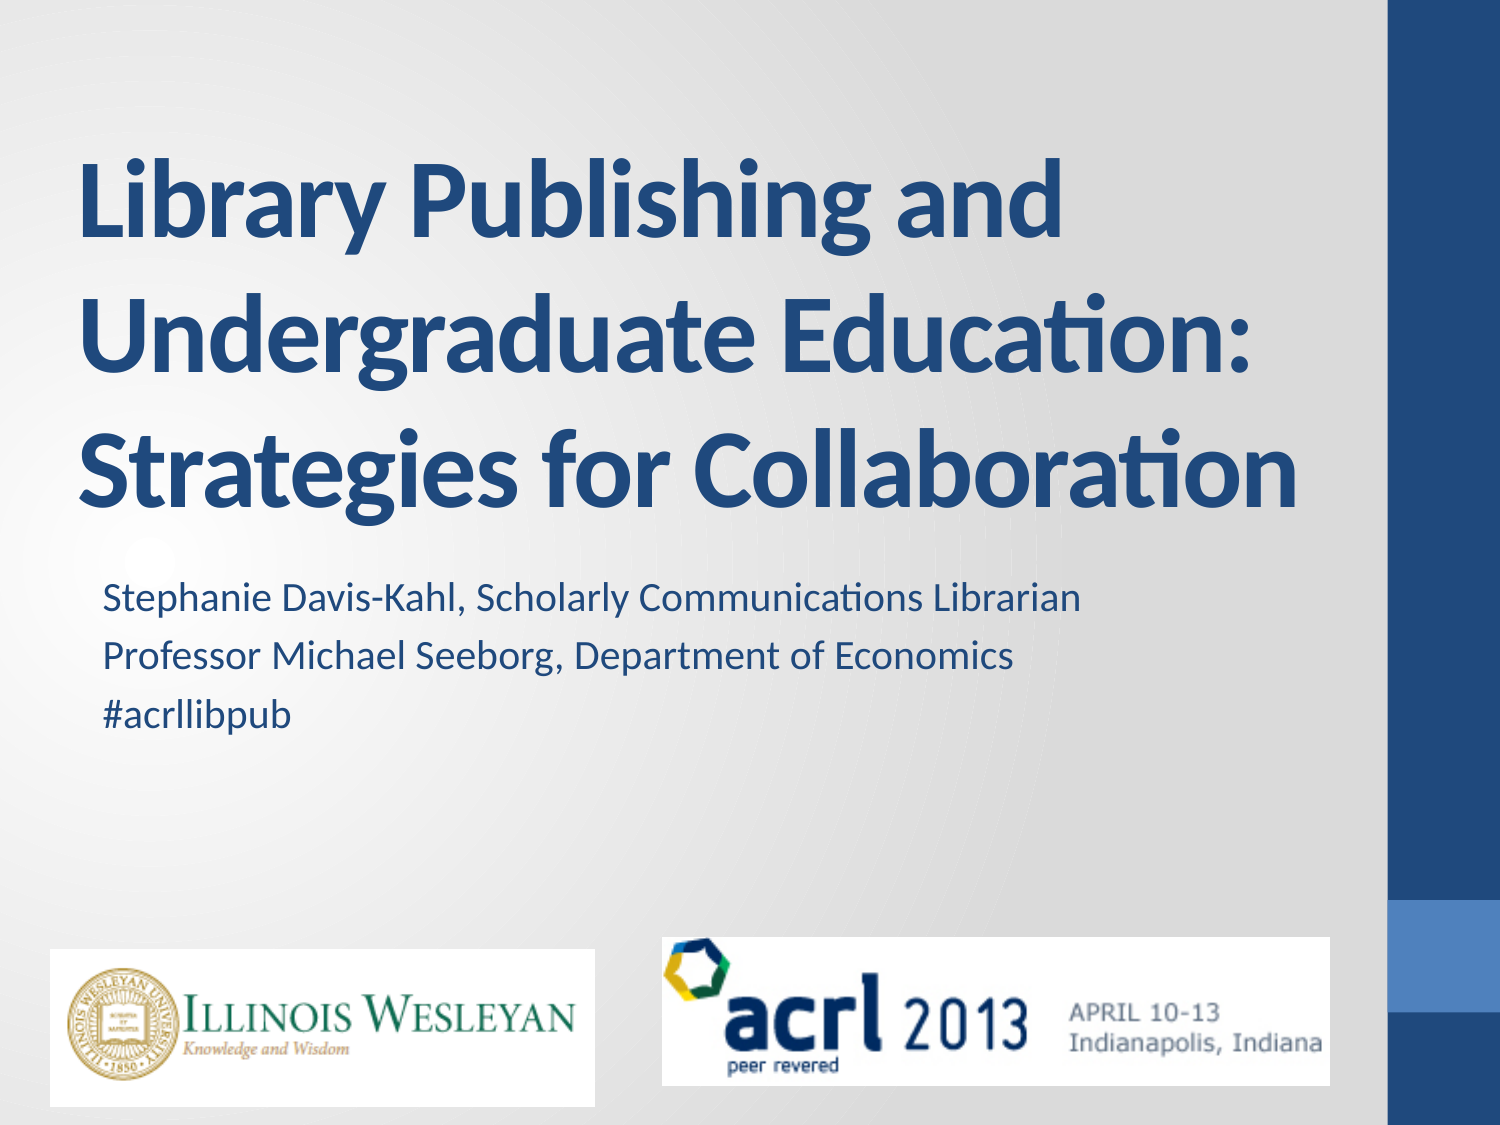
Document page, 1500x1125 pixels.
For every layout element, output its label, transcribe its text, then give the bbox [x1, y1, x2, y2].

picture [49, 949, 595, 1108]
subtitle Stephanie Davis-Kahl, Scholarly Communications Librarian Professor Michael Seeborg, Department of Economics #acrllibpub [87, 562, 1350, 1063]
picture [661, 936, 1330, 1087]
title Library Publishing and Undergraduate Education: Strategies for Collaboration [62, 75, 1338, 538]
